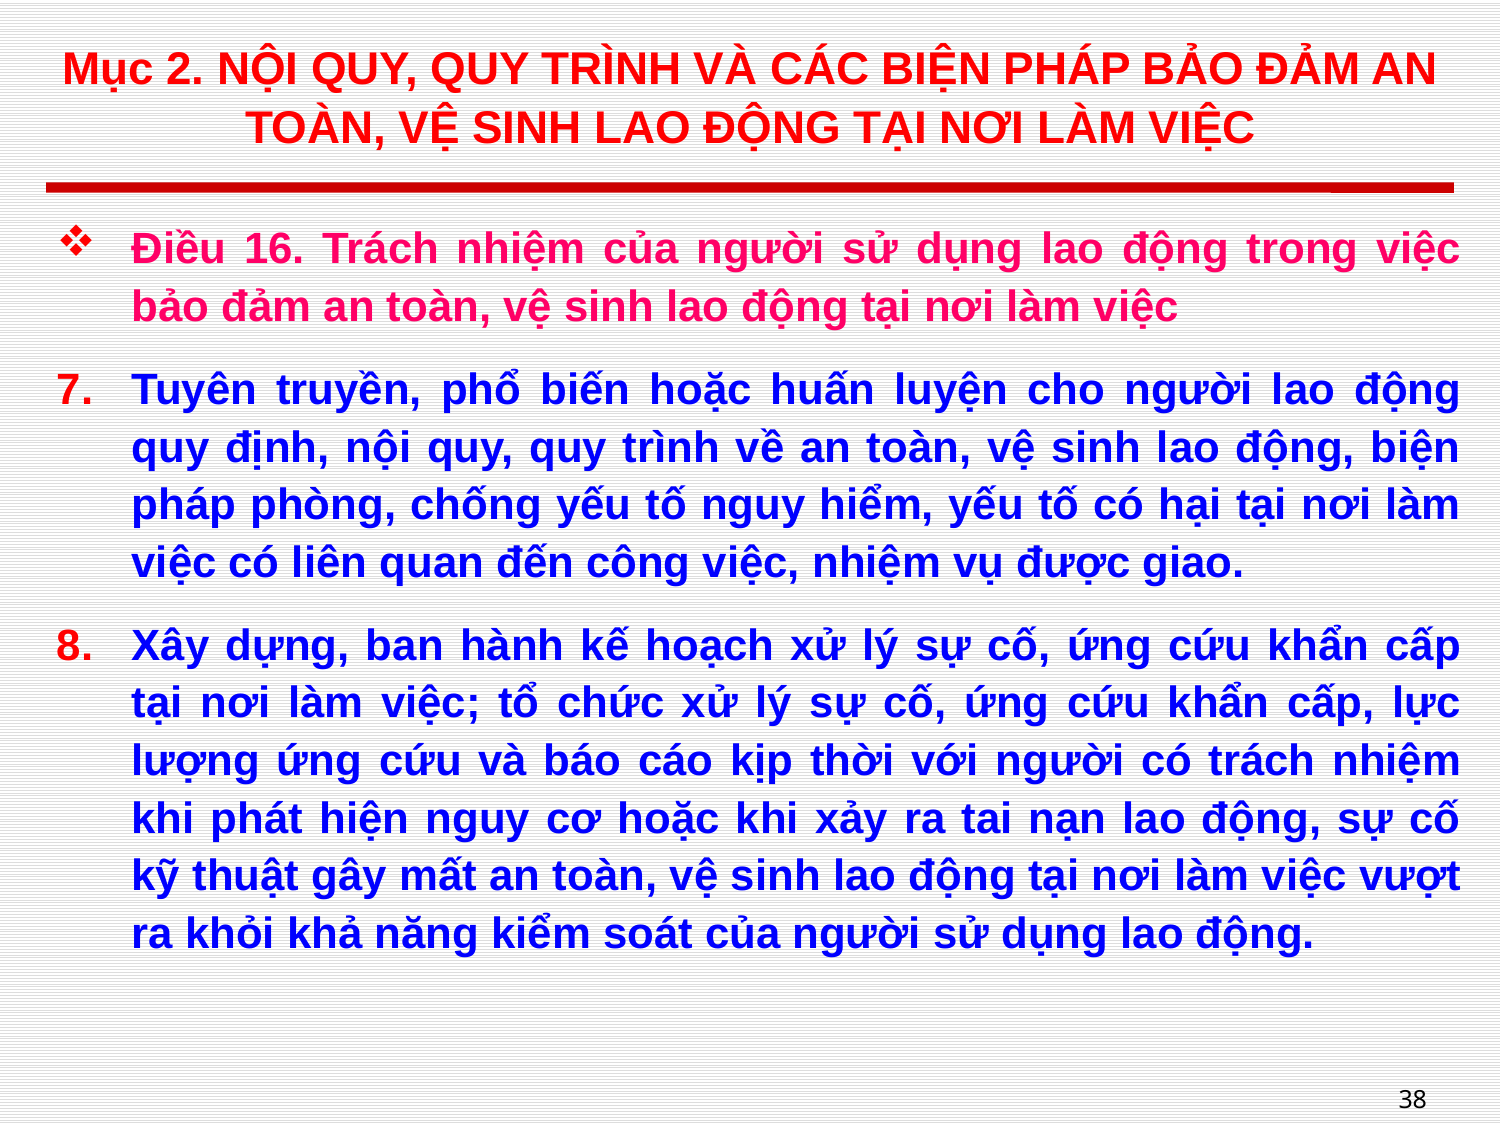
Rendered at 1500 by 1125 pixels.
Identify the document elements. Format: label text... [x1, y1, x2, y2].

text_box Điều 16. Trách nhiệm của người sử dụng lao động trong việc bảo đảm an toàn, vệ sinh lao động tại nơi làm việc Tuyên truyền, phổ biến hoặc huấn luyện cho người lao động quy định, nội quy, quy trình về an toàn, vệ sinh lao động, biện pháp phòng, chống yếu tố nguy hiểm, yếu tố có hại tại nơi làm việc có liên quan đến công việc, nhiệm vụ được giao. Xây dựng, ban hành kế hoạch xử lý sự cố, ứng cứu khẩn cấp tại nơi làm việc; tổ chức xử lý sự cố, ứng cứu khẩn cấp, lực lượng ứng cứu và báo cáo kịp thời với người có trách nhiệm khi phát hiện nguy cơ hoặc khi xảy ra tai nạn lao động, sự cố kỹ thuật gây mất an toàn, vệ sinh lao động tại nơi làm việc vượt ra khỏi khả năng kiểm soát của người sử dụng lao động. [23, 199, 1477, 1088]
title Mục 2. NỘI QUY, QUY TRÌNH VÀ CÁC BIỆN PHÁP BẢO ĐẢM AN TOÀN, VỆ SINH LAO ĐỘNG TẠI NƠI LÀM VIỆC [38, 24, 1463, 163]
